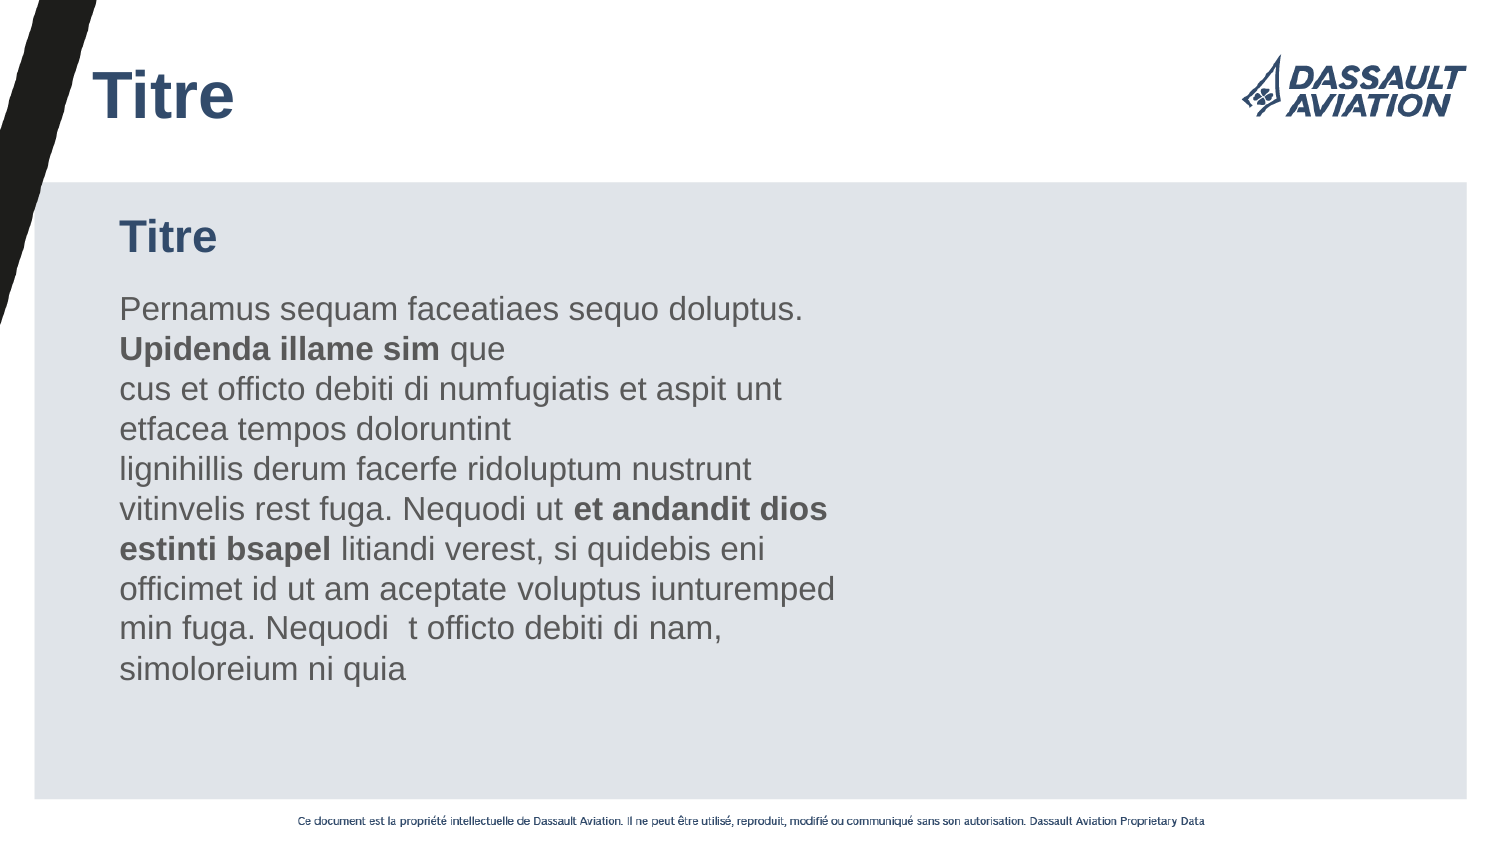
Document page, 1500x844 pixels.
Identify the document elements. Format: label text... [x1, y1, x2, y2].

picture [0, 0, 1499, 844]
text_box Titre [77, 44, 251, 140]
text_box Titre [104, 199, 1255, 269]
text_box Pernamus sequam faceatiaes sequo doluptus. Upidenda illame sim que cus et officto debiti di numfugiatis et aspit unt etfacea tempos doloruntint lignihillis derum facerfe ridoluptum nustrunt vitinvelis rest fuga. Nequodi ut et andandit dios estinti bsapel litiandi verest, si quidebis eni officimet id ut am aceptate voluptus iunturemped min fuga. Nequodi t officto debiti di nam, simoloreium ni quia [104, 280, 892, 694]
